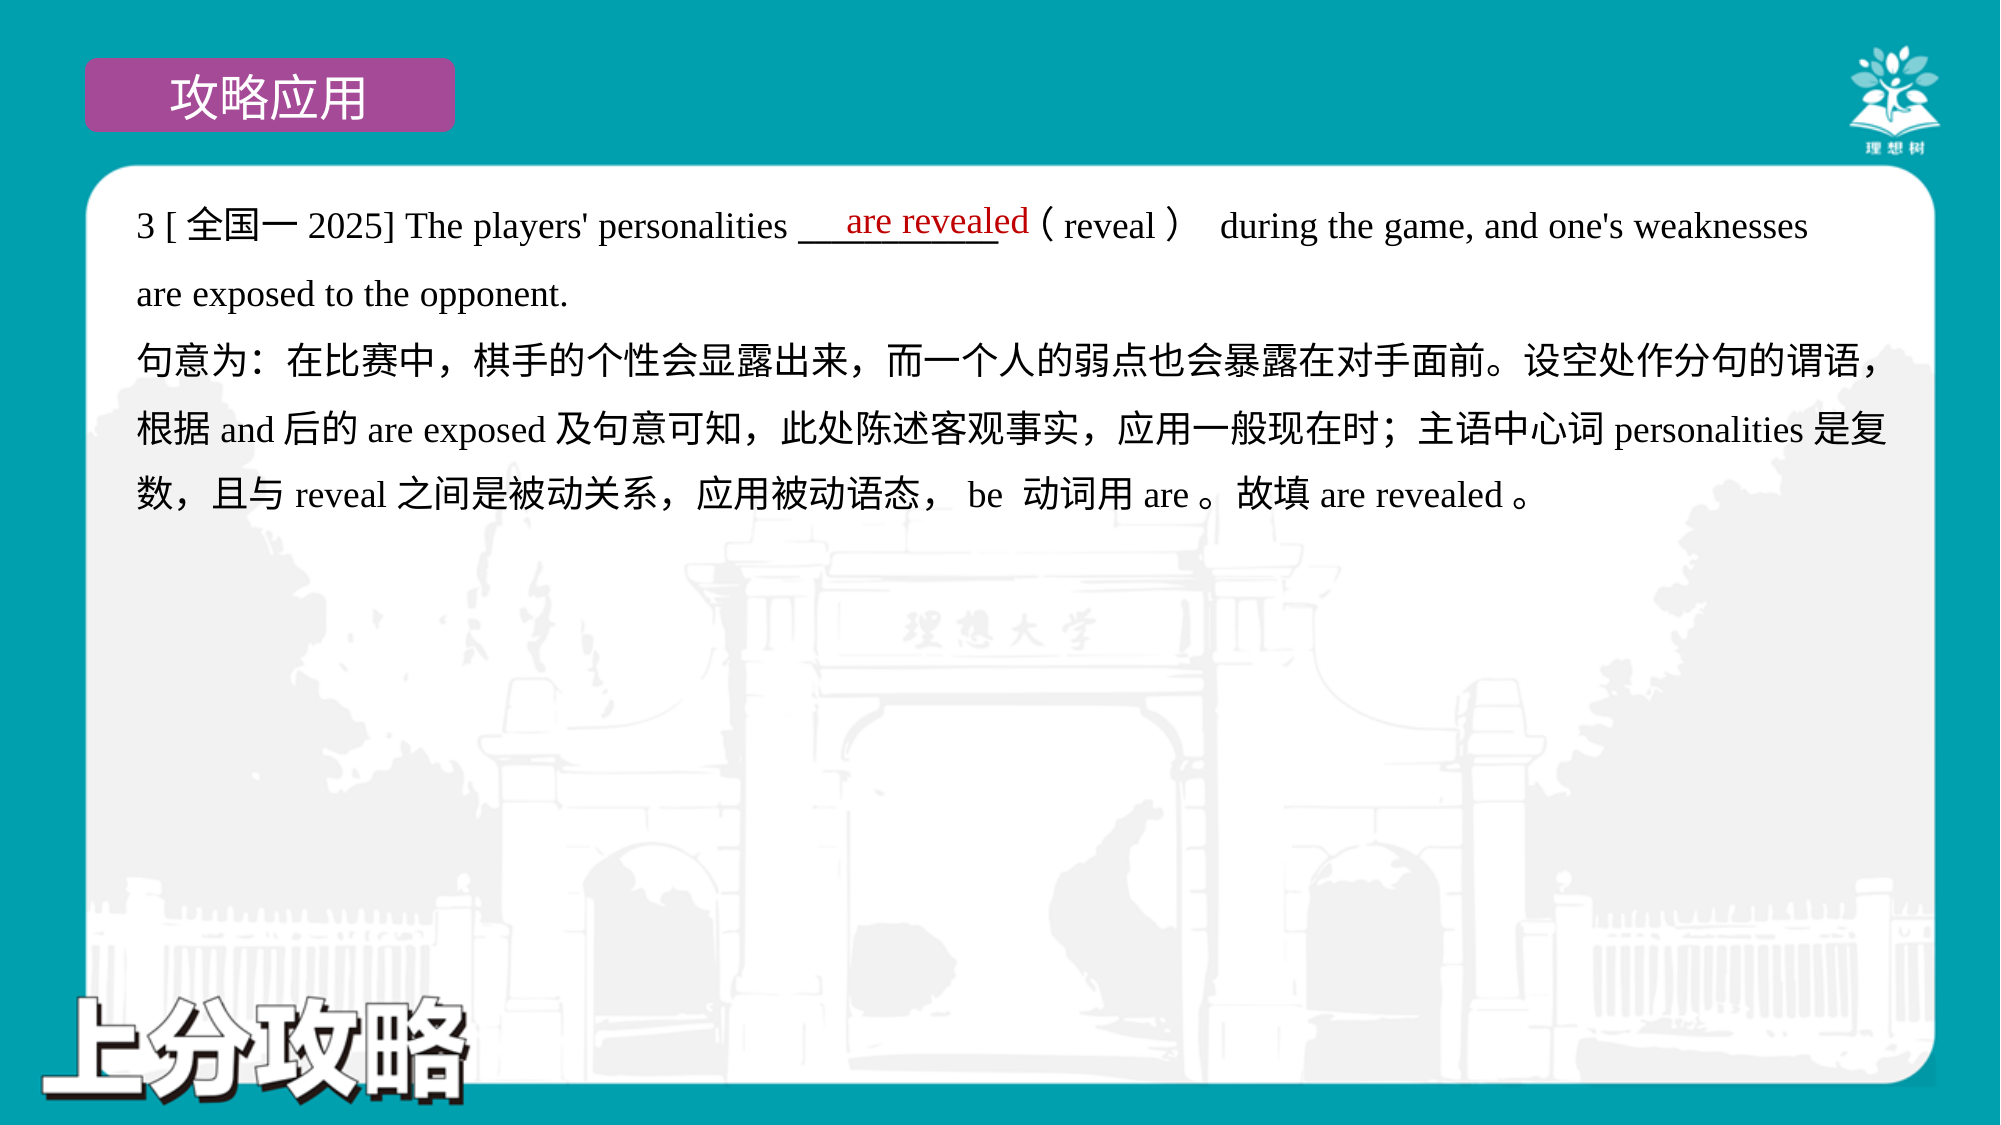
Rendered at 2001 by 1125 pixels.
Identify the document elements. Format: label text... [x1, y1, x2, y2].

text_box 句意为：在比赛中，棋手的个性会显露出来，而一个人的弱点也会暴露在对手面前。设空处作分句的谓语， 根据and后的are exposed及句意可知，此处陈述客观事实，应用一般现在时；主语中心词personalities是复 数，且与reveal之间是被动关系，应用被动语态，be 动词用are。故填are revealed。 [136, 312, 1865, 508]
text_box are revealed [828, 171, 1048, 233]
text_box 3 [全国一2025] The players' personalities ____________ （reveal） during the game, and one's weaknesses are exposed to the opponent. [136, 176, 1865, 304]
picture [0, 0, 2000, 1125]
